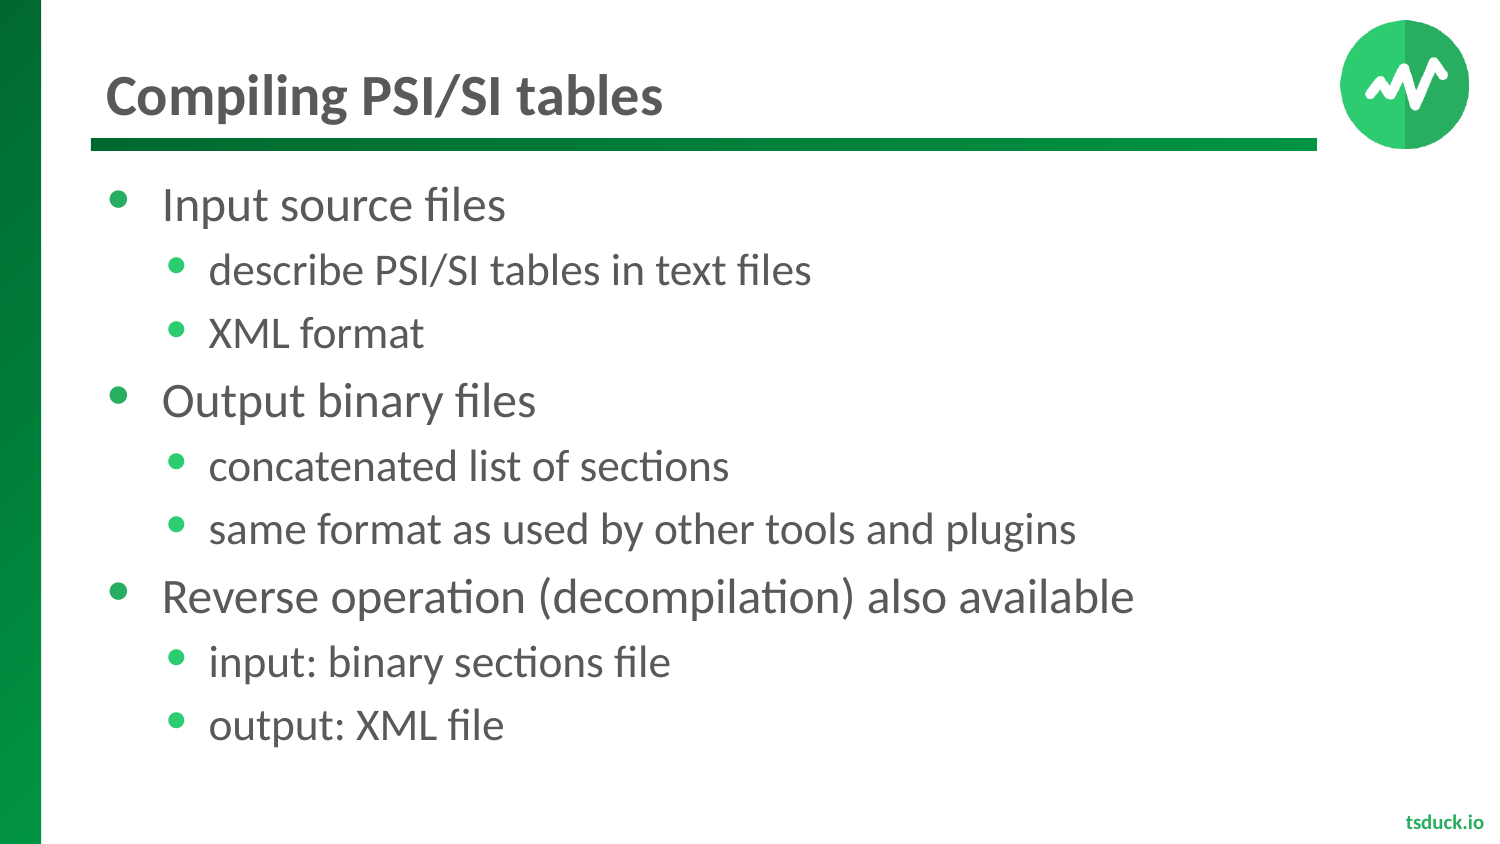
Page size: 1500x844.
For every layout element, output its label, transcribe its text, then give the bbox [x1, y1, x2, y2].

title Compiling PSI/SI tables [91, 38, 1333, 146]
picture [1340, 20, 1469, 149]
list Input source files describe PSI/SI tables in text files XML format Output binary files concatenated list of sections same format as used by other tools and plugins Reverse operation (decompilation) also available input: binary sections file output: XML file [91, 164, 1454, 759]
